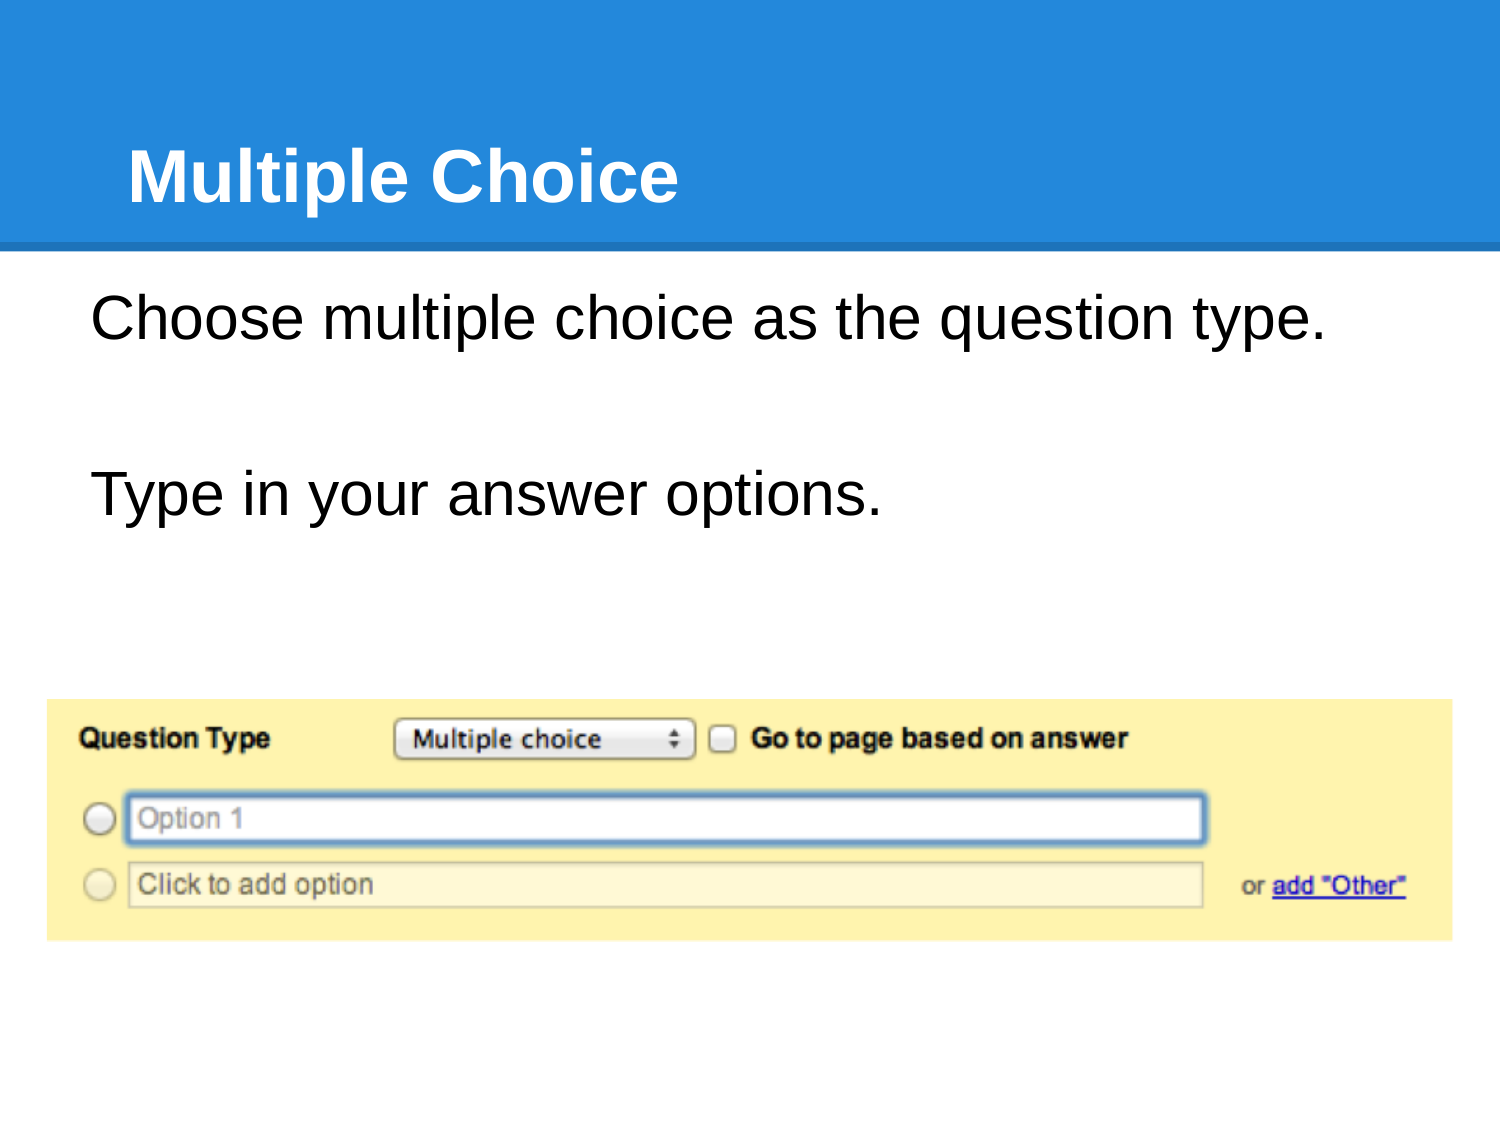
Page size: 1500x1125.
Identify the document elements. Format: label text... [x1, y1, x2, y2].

title Multiple Choice [75, 14, 1425, 233]
text_box [46, 699, 1454, 942]
list Choose multiple choice as the question type. Type in your answer options. [75, 262, 1425, 699]
